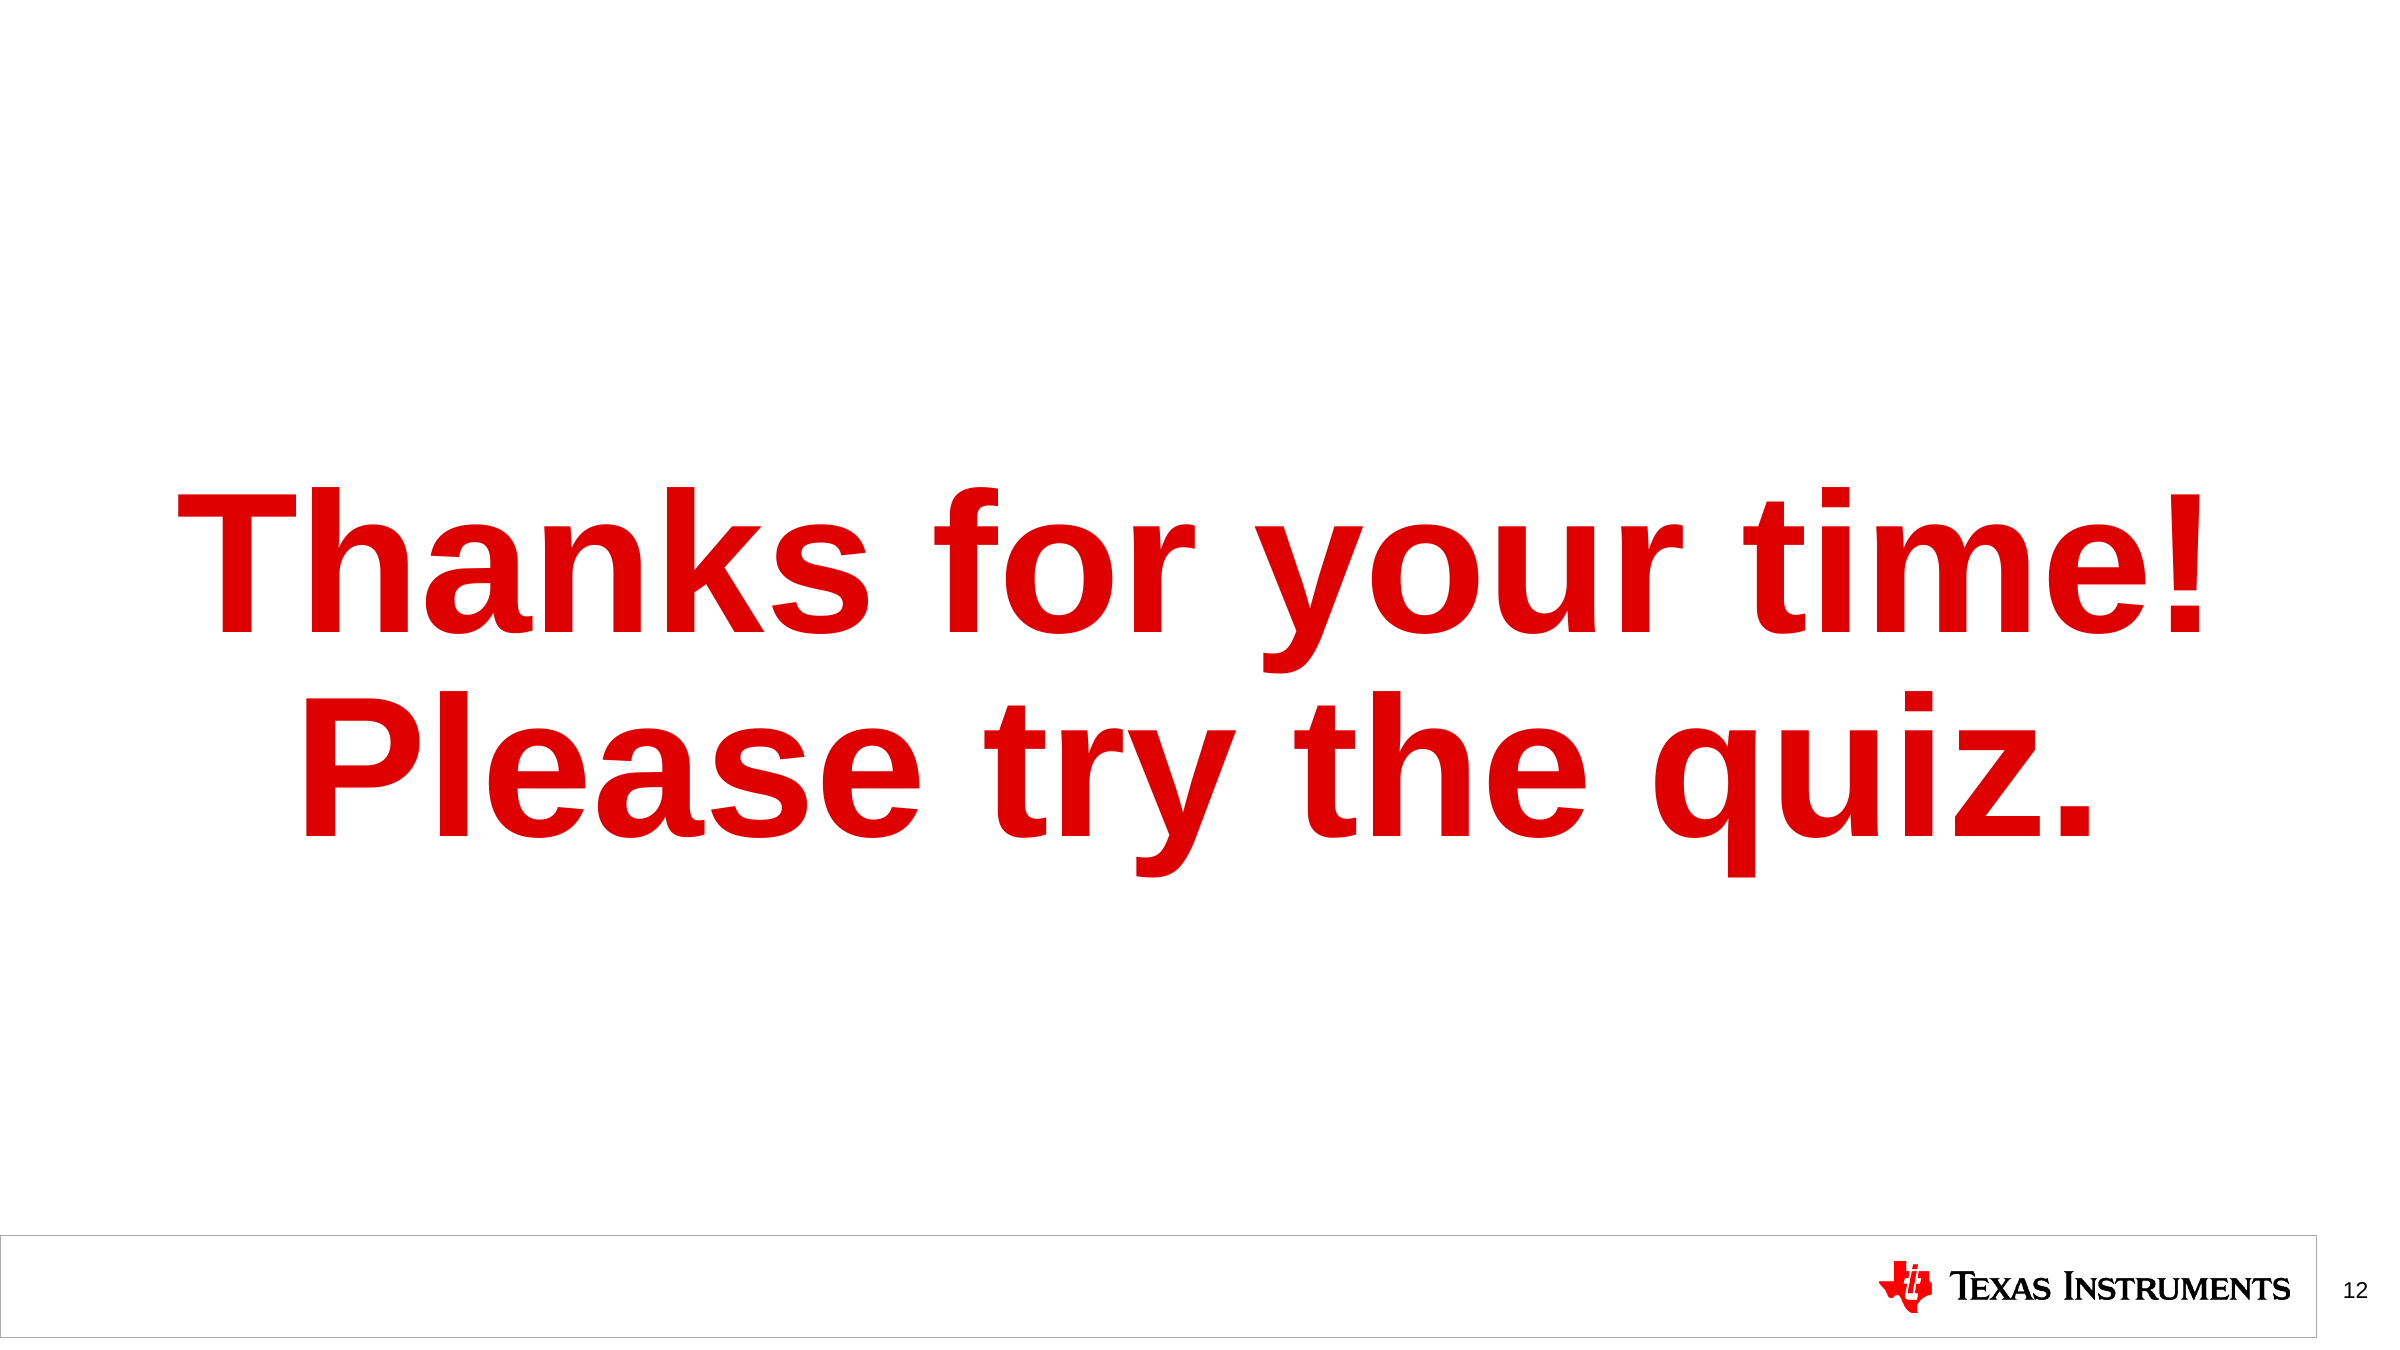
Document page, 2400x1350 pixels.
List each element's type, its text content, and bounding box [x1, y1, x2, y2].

slide_number 12 [1828, 1265, 2389, 1307]
title Thanks for your time! Please try the quiz. [88, 492, 2310, 854]
picture [1879, 1261, 2290, 1265]
picture [1879, 1307, 2290, 1313]
